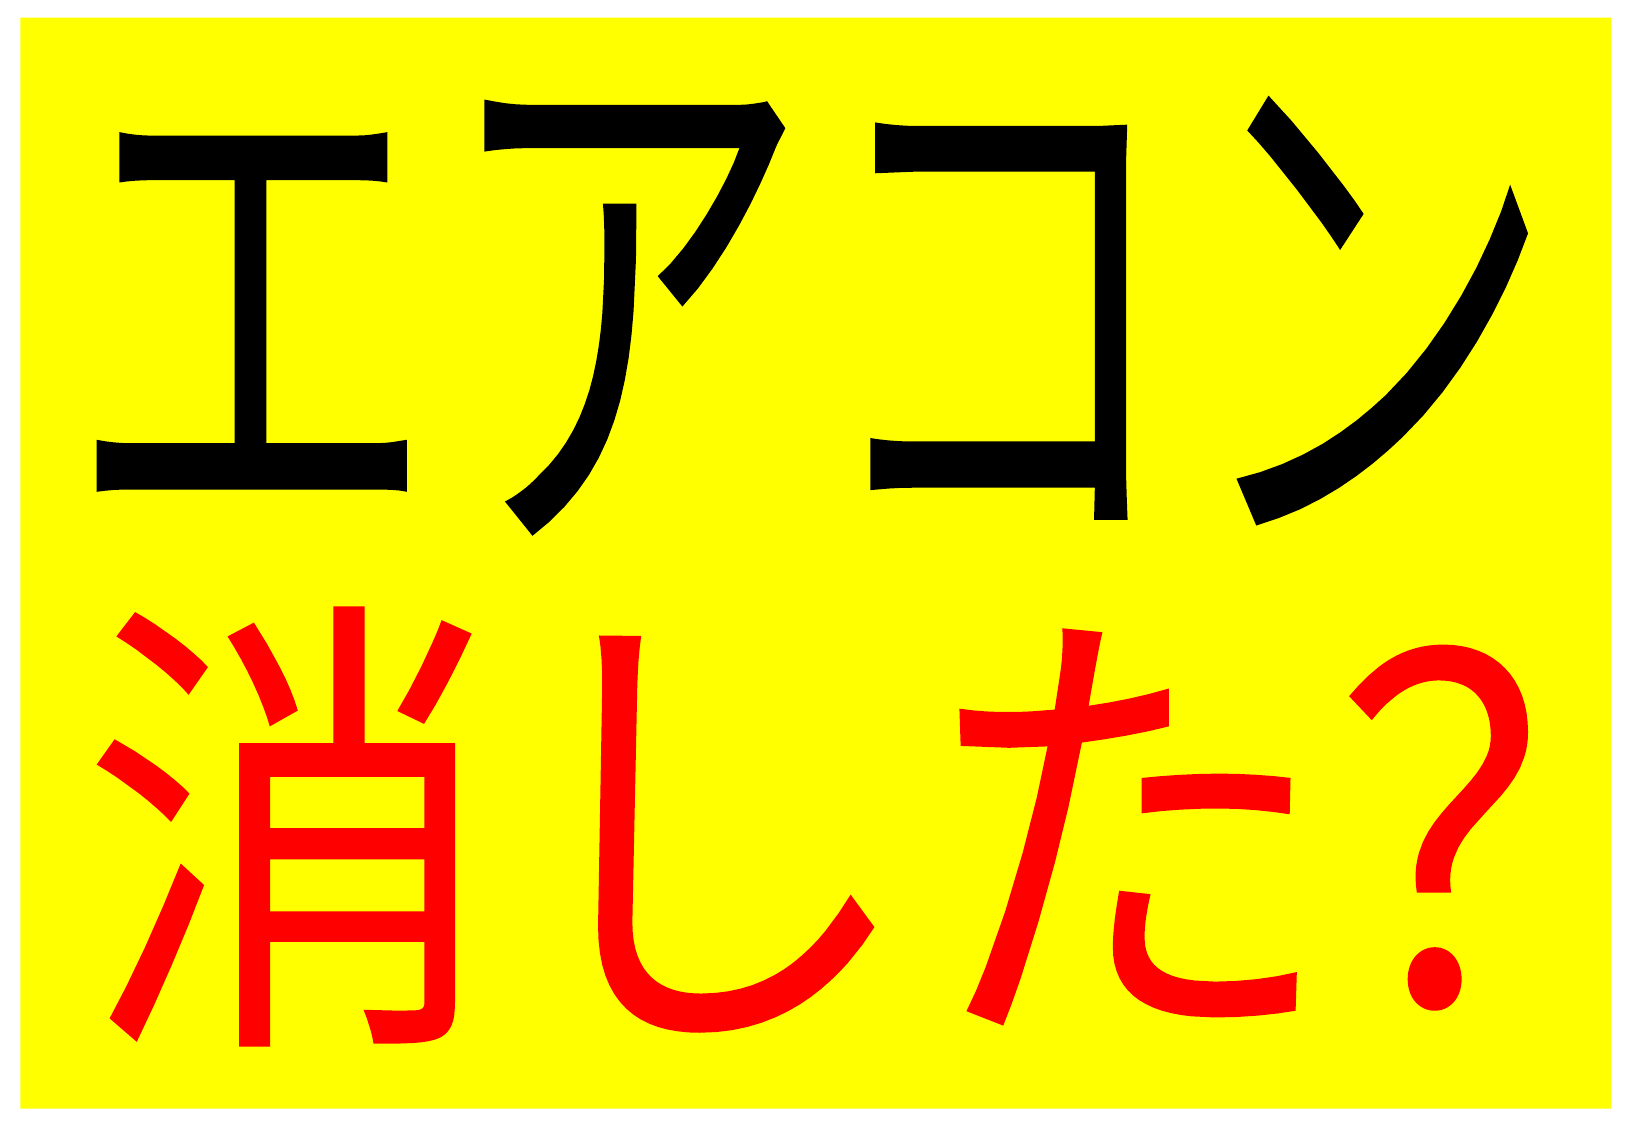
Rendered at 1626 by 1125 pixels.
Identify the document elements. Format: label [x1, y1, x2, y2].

text_box [96, 95, 1529, 1047]
text_box [18, 16, 1613, 1111]
